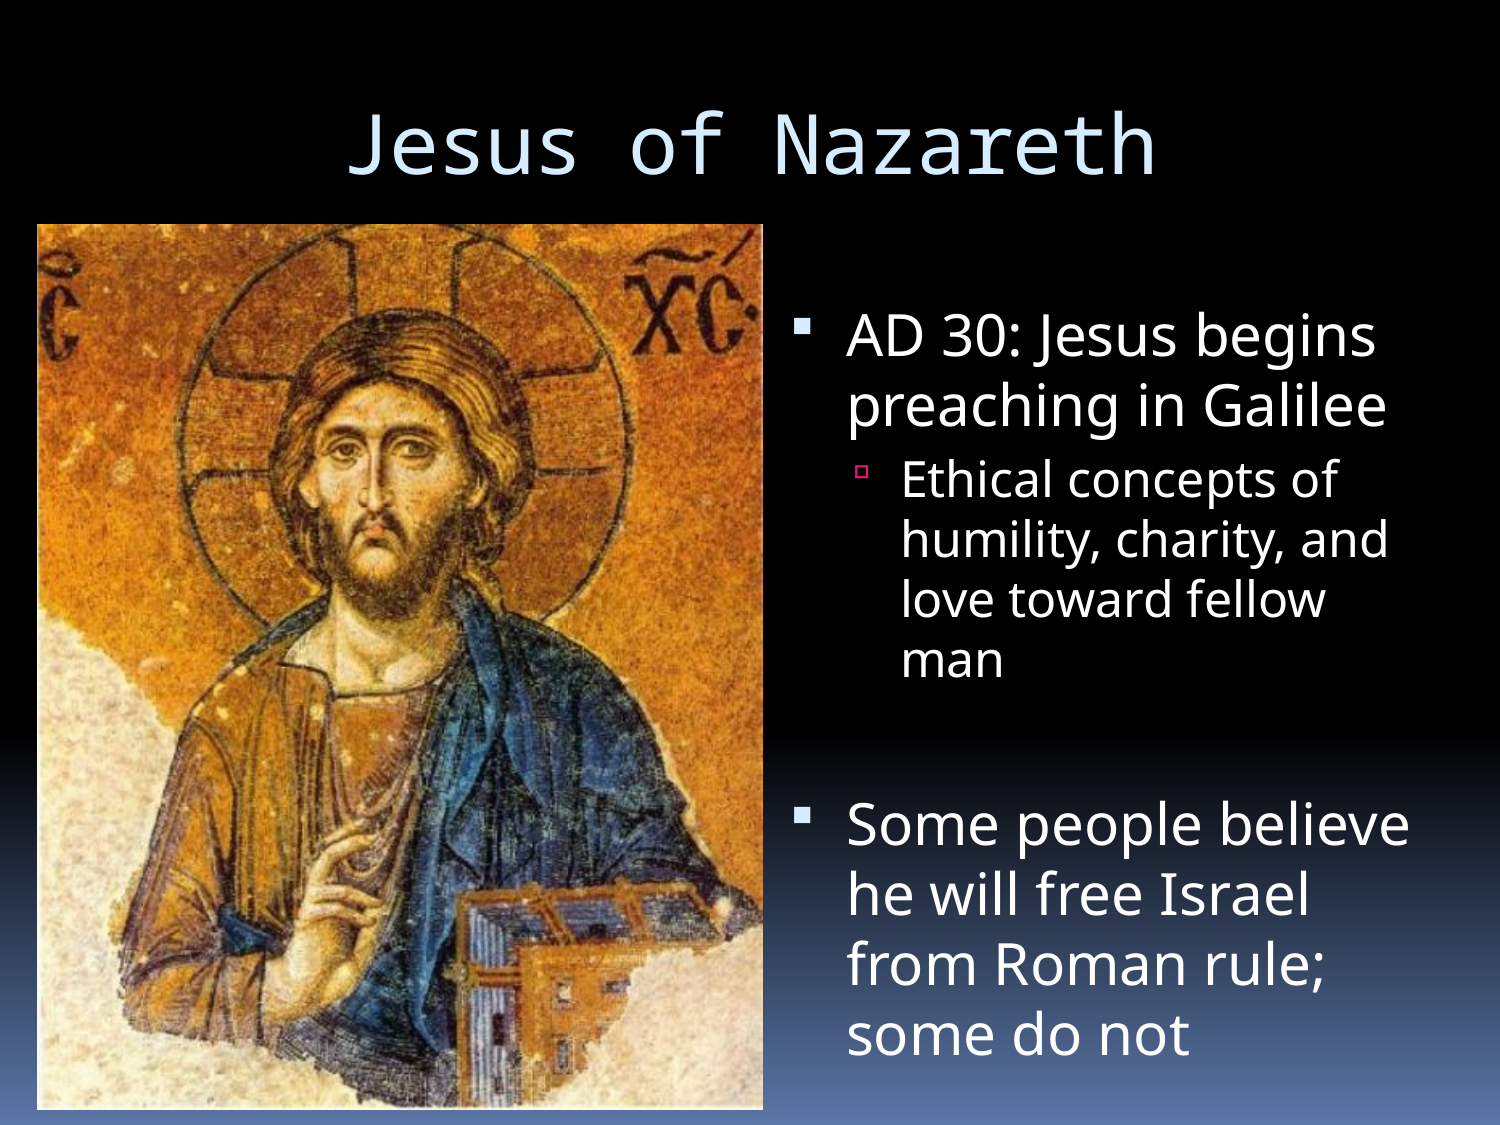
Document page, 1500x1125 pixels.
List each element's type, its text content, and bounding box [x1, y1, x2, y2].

title Jesus of Nazareth [75, 83, 1425, 234]
list AD 30: Jesus begins preaching in Galilee Ethical concepts of humility, charity, and love toward fellow man Some people believe he will free Israel from Roman rule; some do not [772, 290, 1427, 1033]
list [37, 224, 763, 1110]
